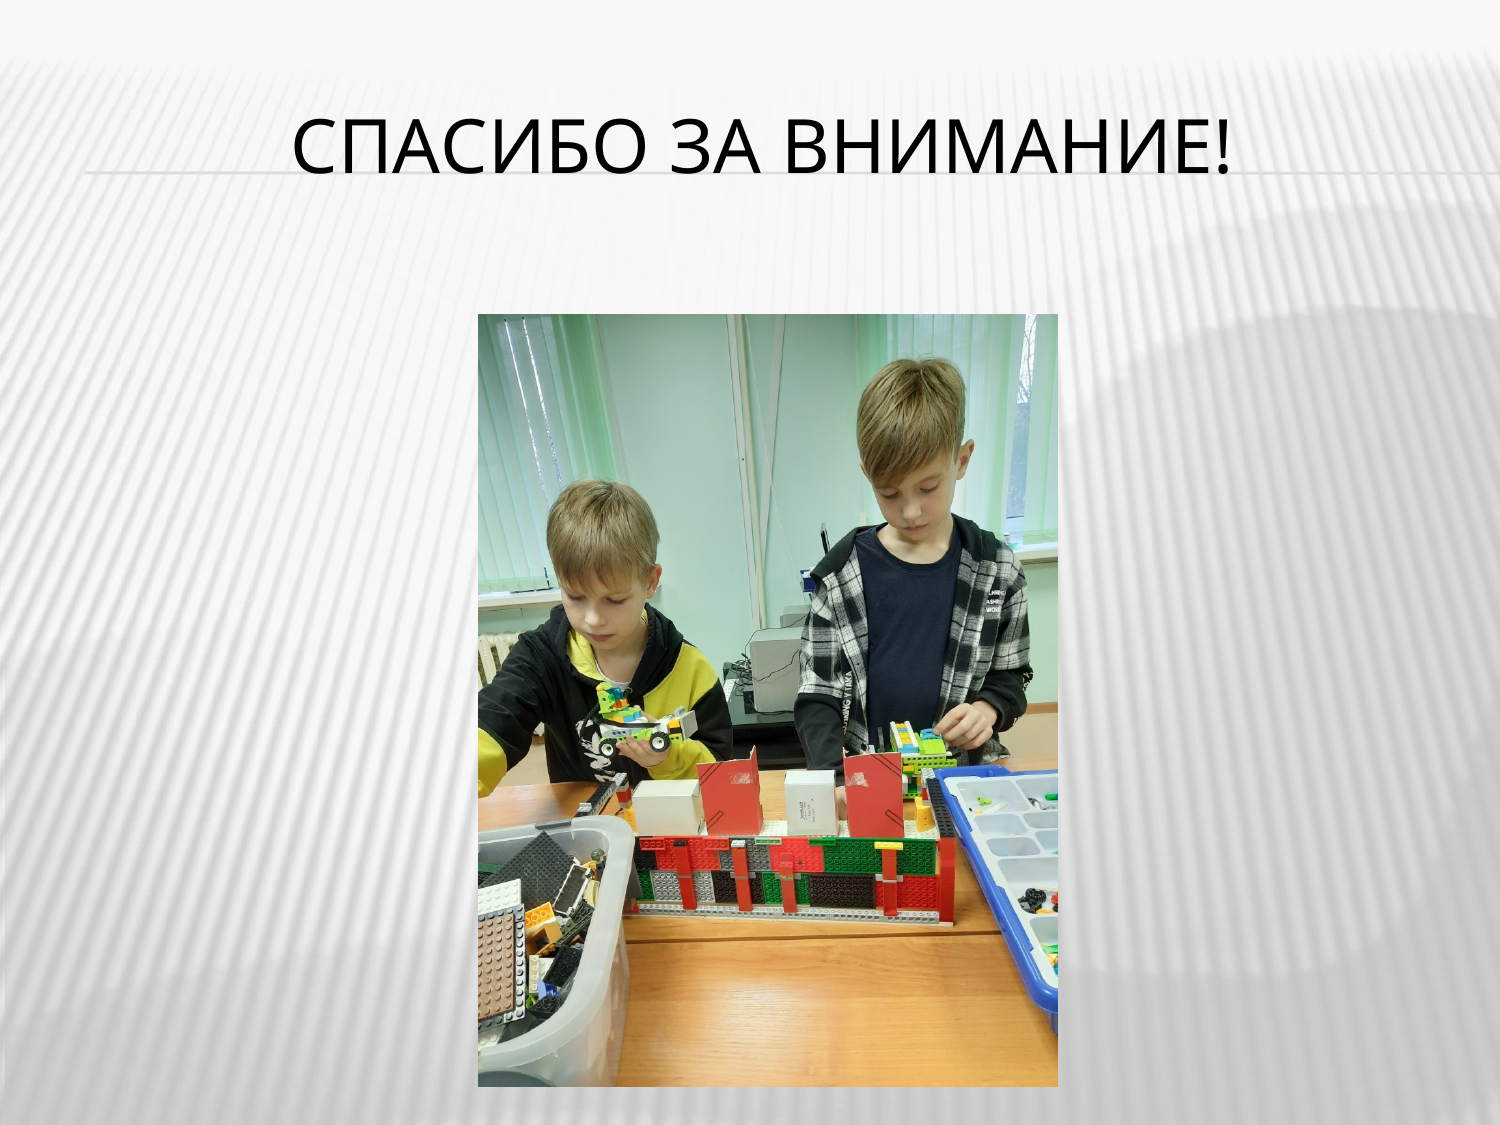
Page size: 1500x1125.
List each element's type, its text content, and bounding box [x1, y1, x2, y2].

picture [477, 314, 1058, 1087]
title Спасибо за внимание! [50, 75, 1475, 213]
